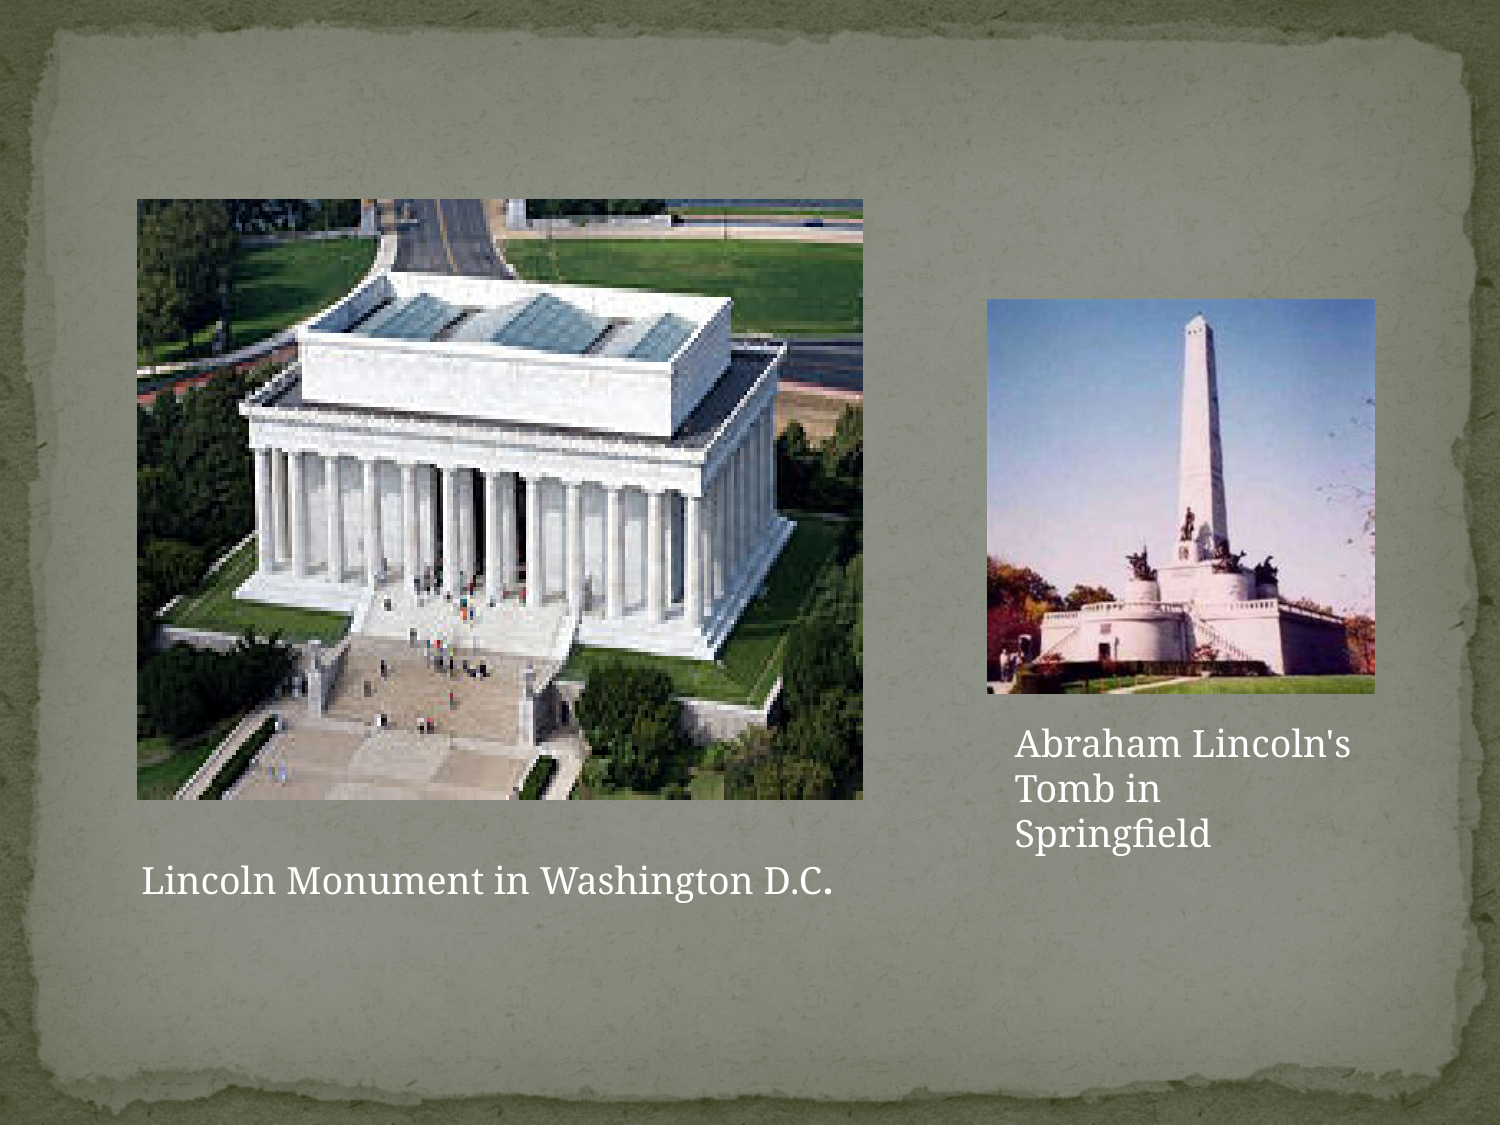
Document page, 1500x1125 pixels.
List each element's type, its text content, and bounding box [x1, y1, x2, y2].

text_box Lincoln Monument in Washington D.C. [126, 849, 849, 910]
text_box Abraham Lincoln's Tomb in Springfield [999, 712, 1375, 863]
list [140, 202, 862, 799]
picture [987, 299, 1375, 694]
